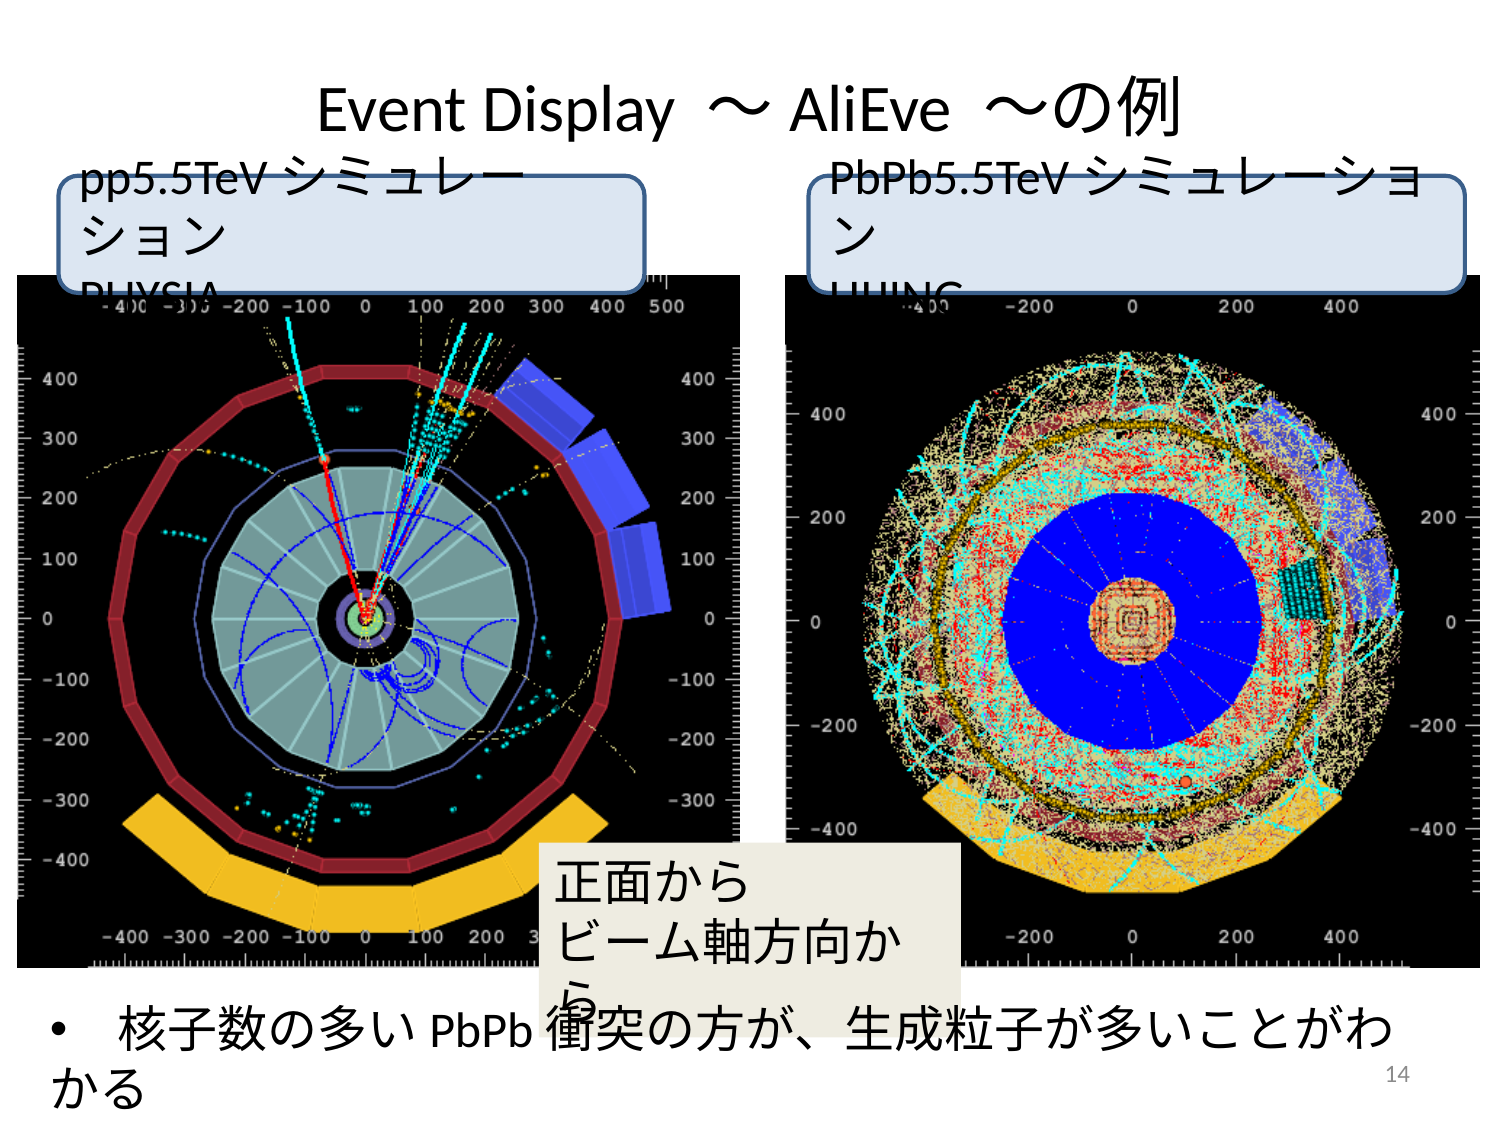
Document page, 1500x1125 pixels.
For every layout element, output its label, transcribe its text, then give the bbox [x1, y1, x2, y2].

text_box pp5.5TeVシミュレーション PHYSIA [56, 173, 647, 274]
text_box PbPb5.5TeVシミュレーション HIJING [806, 173, 1467, 274]
title Event Display ～AliEve ～の例 [75, 56, 1425, 153]
picture [17, 275, 740, 968]
text_box 正面から ビーム軸方向から [538, 842, 961, 990]
picture [784, 275, 1480, 968]
text_box 核子数の多いPbPb衝突の方が、生成粒子が多いことがわかる [35, 990, 1430, 1125]
